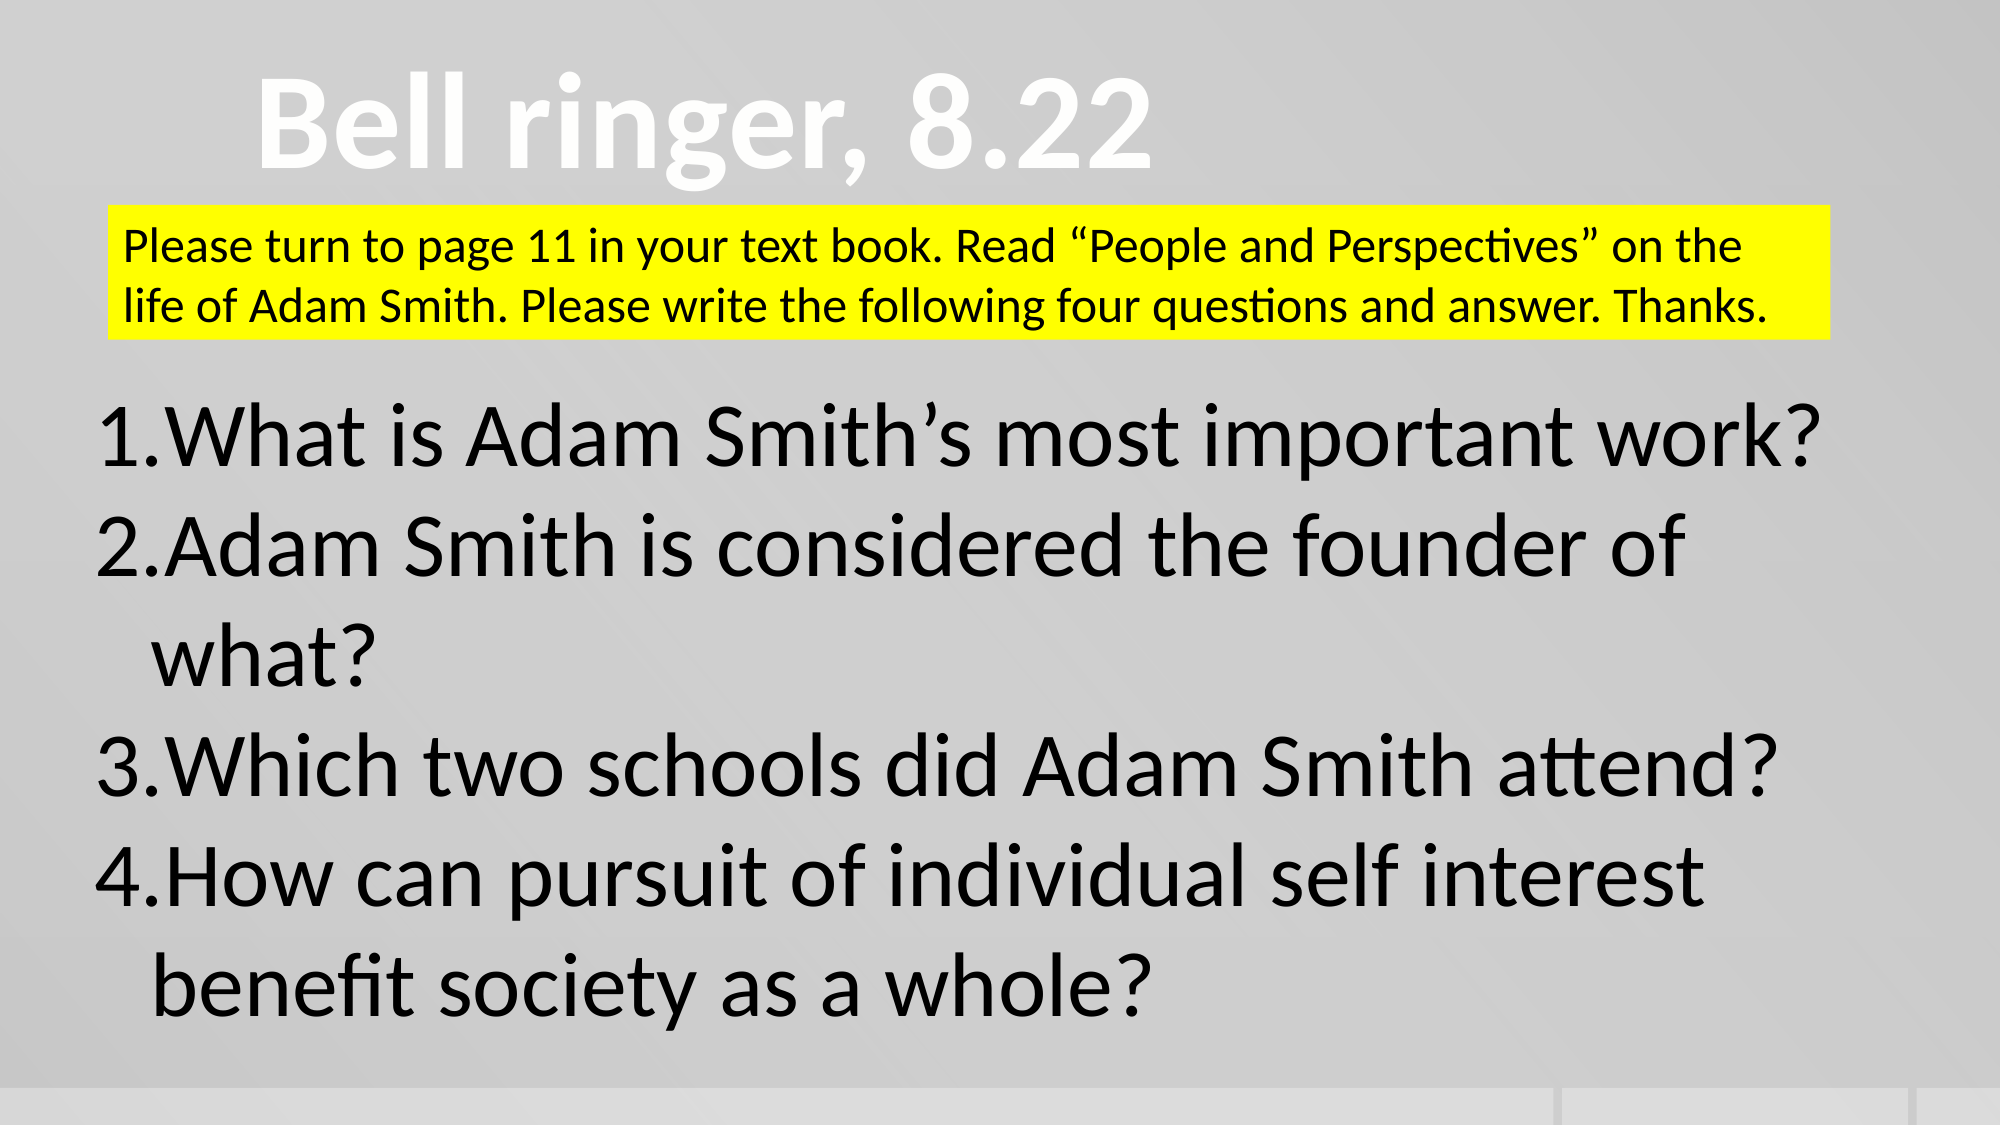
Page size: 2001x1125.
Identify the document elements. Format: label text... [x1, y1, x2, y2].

text_box Please turn to page 11 in your text book. Read “People and Perspectives” on the life of Adam Smith. Please write the following four questions and answer. Thanks. [108, 204, 1831, 340]
text_box Bell ringer, 8.22 [239, 23, 1173, 204]
text_box What is Adam Smith’s most important work? Adam Smith is considered the founder of what? Which two schools did Adam Smith attend? How can pursuit of individual self interest benefit society as a whole? [79, 367, 1929, 1125]
